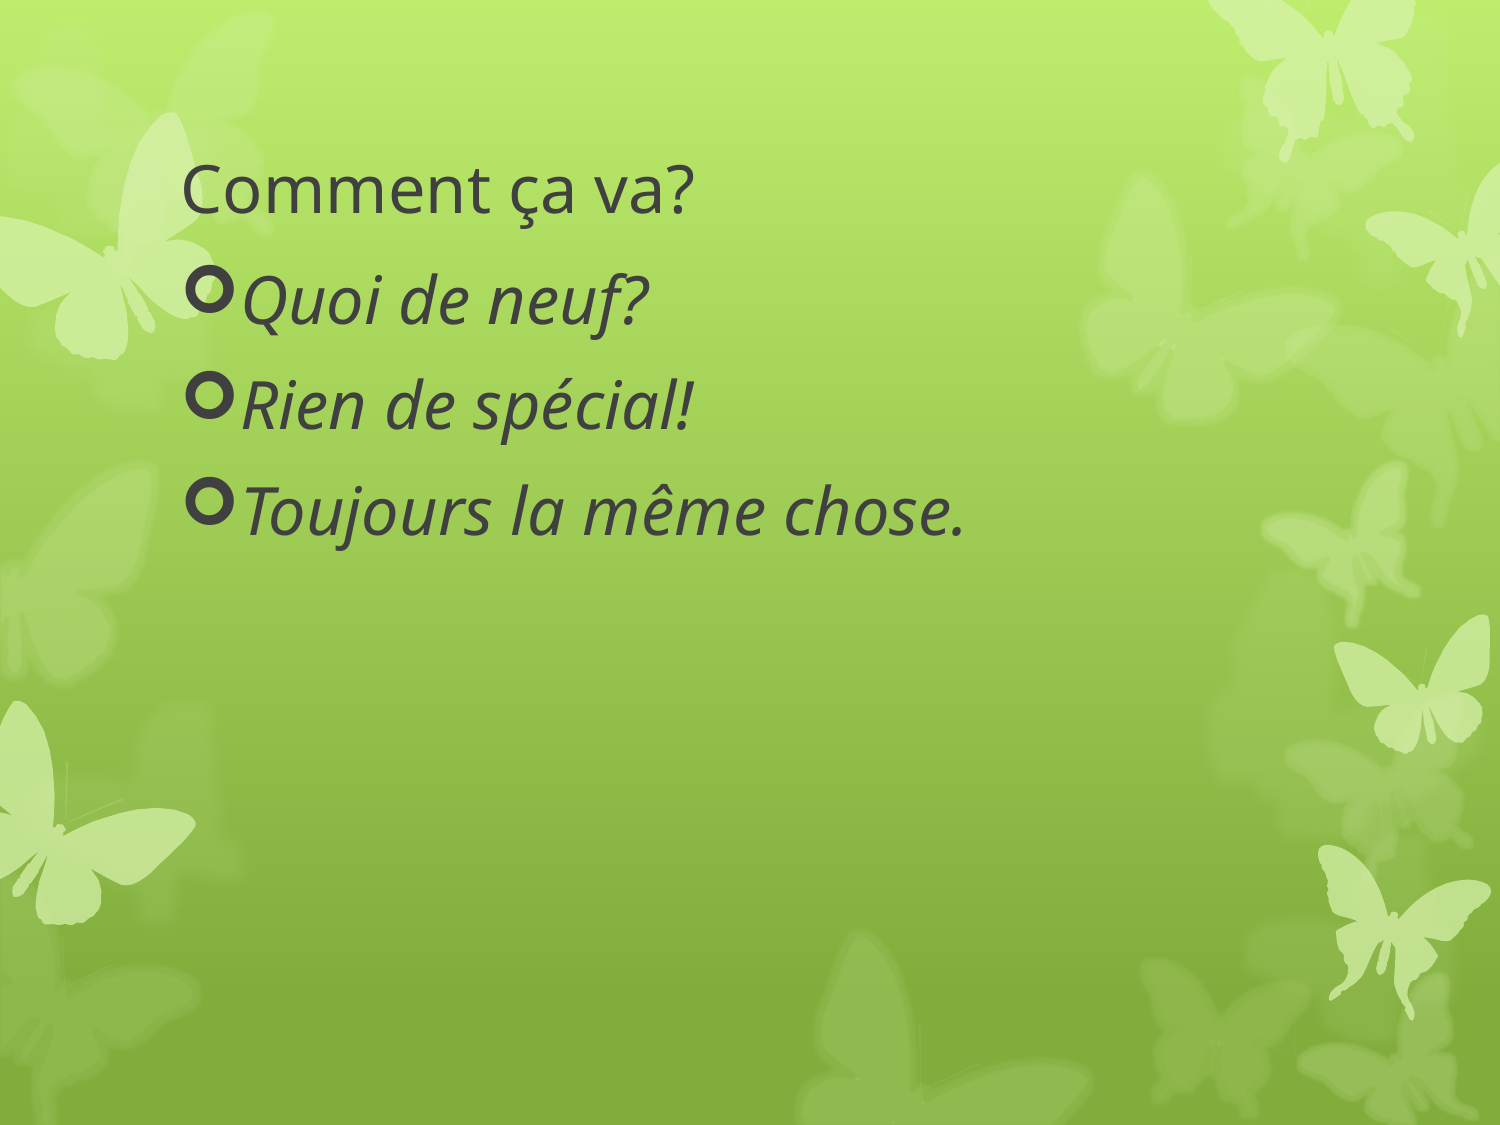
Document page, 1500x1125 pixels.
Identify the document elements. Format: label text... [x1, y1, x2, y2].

title Comment ça va? [165, 110, 1335, 249]
list Quoi de neuf? Rien de spécial! Toujours la même chose. [165, 249, 1400, 1088]
